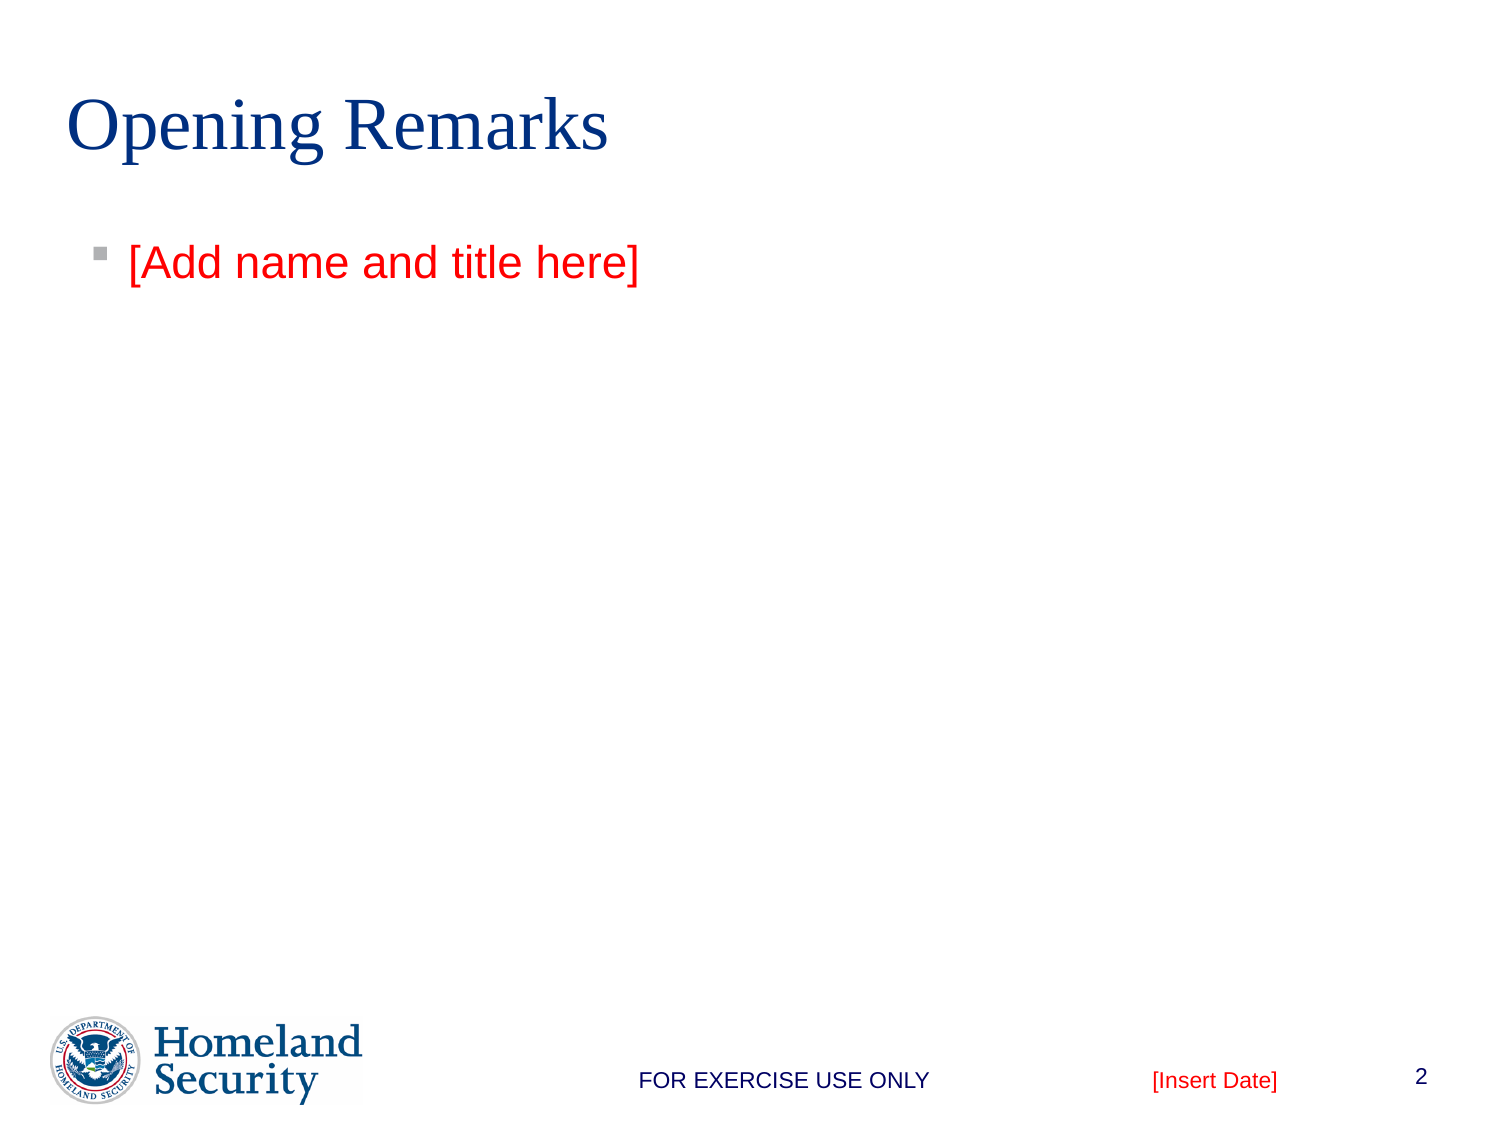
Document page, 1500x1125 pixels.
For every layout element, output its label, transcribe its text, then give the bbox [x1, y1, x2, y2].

title Opening Remarks [51, 0, 1278, 173]
picture [50, 1016, 363, 1105]
list [Add name and title here] [75, 224, 1425, 968]
slide_number 2 [1399, 1053, 1476, 1097]
